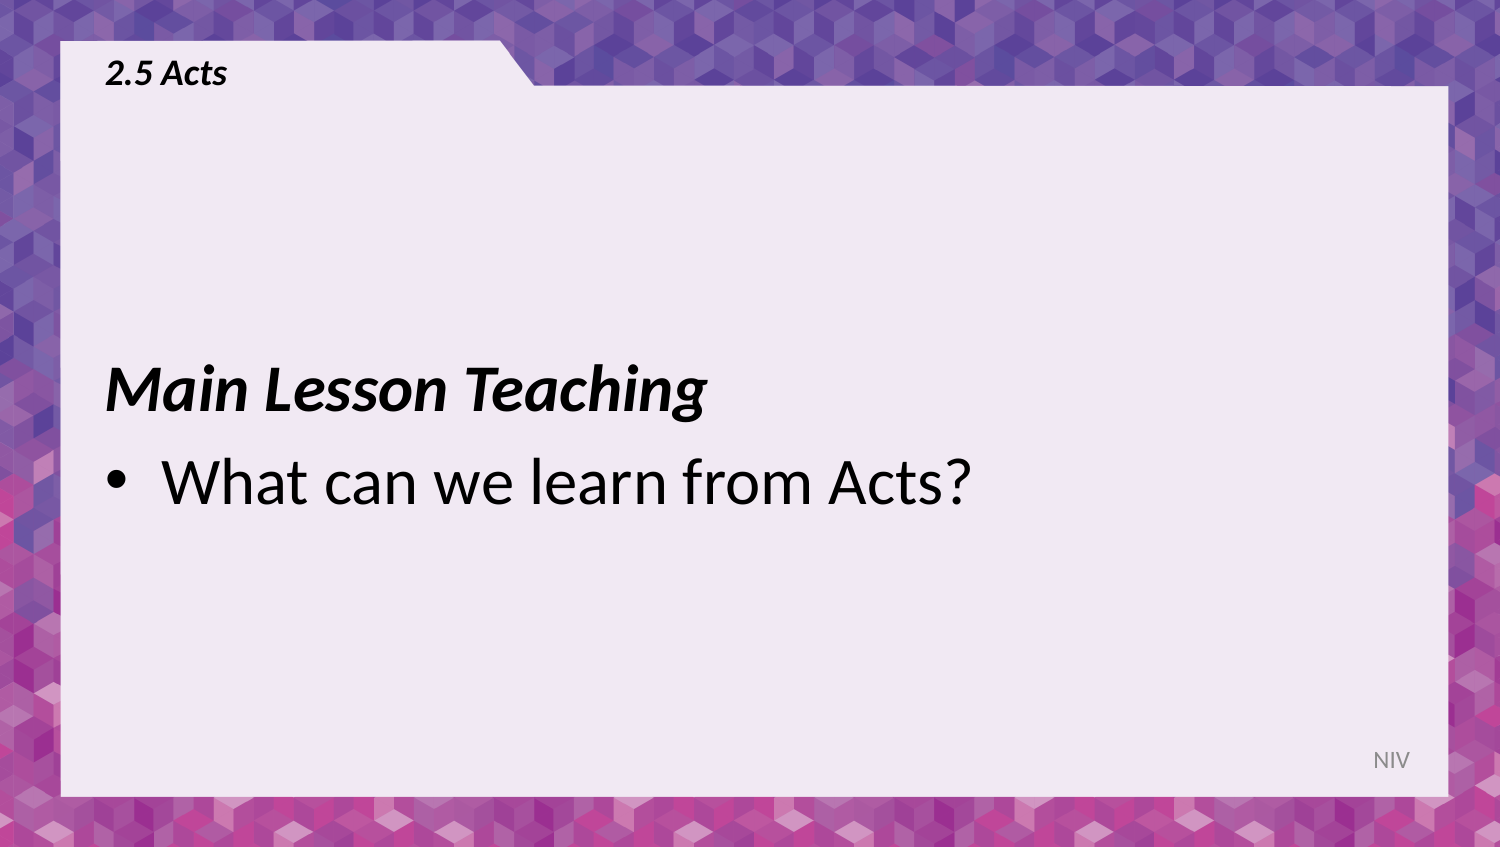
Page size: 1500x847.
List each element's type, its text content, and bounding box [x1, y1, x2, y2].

footer NIV [950, 736, 1425, 782]
picture [0, 0, 1500, 847]
list Main Lesson Teaching What can we learn from Acts? [89, 141, 1403, 722]
title 2.5 Acts [89, 33, 1420, 108]
